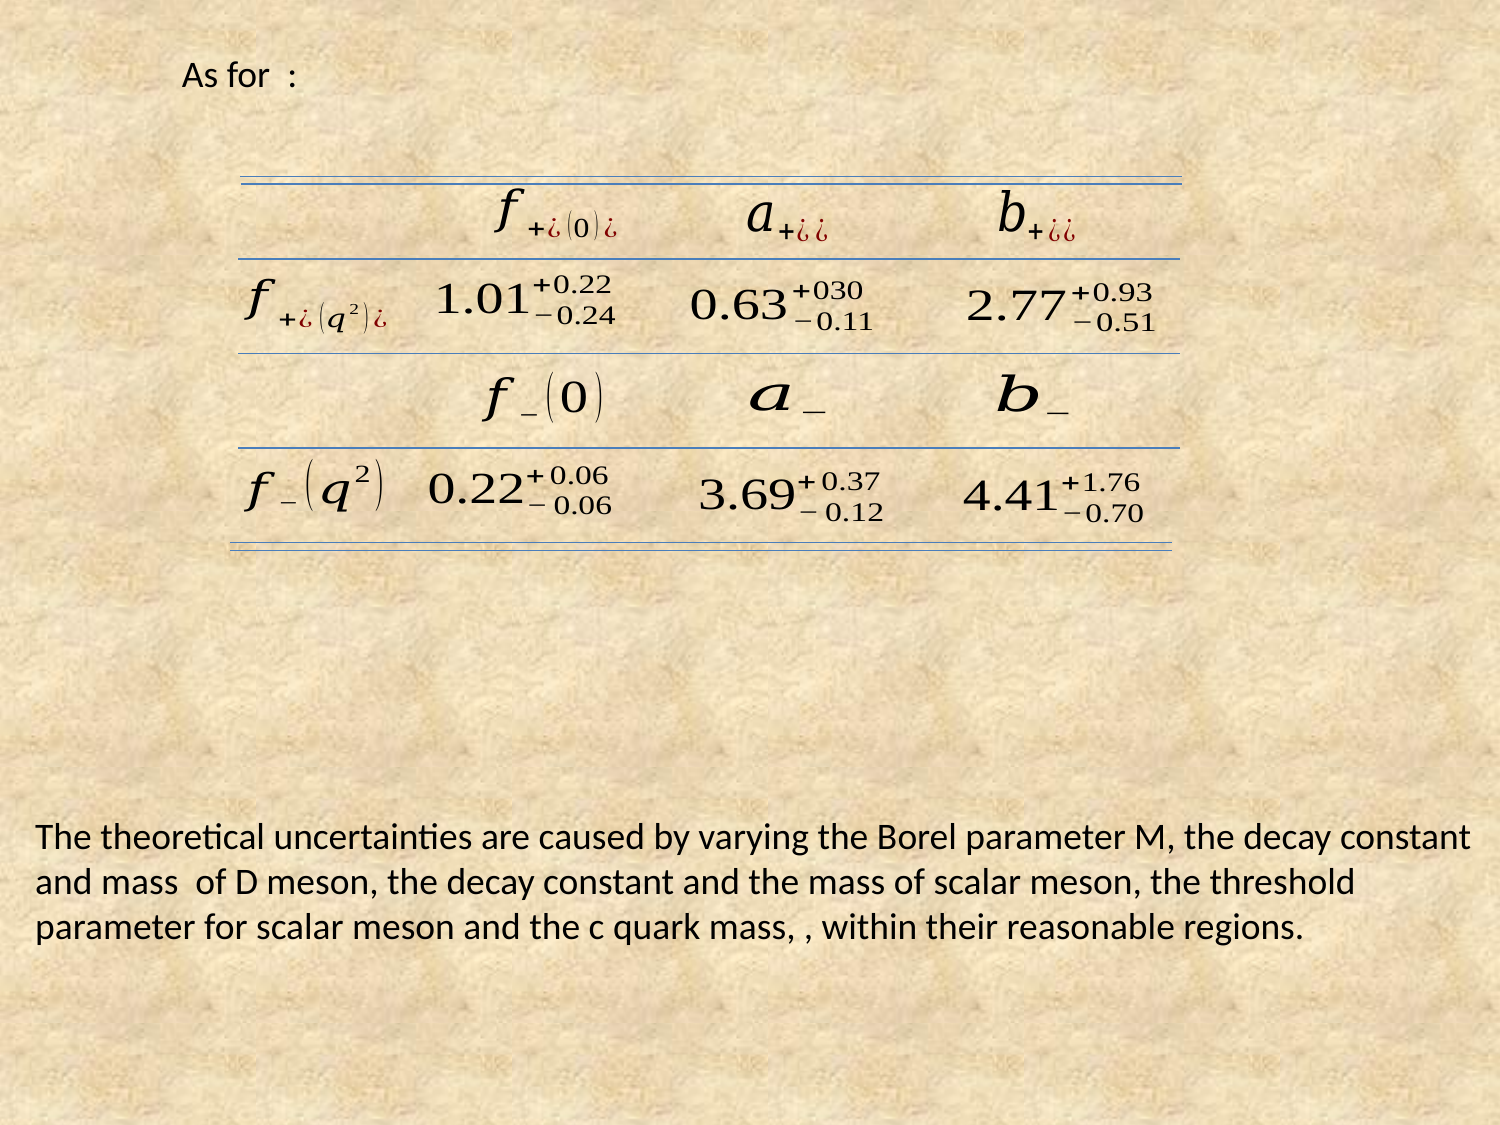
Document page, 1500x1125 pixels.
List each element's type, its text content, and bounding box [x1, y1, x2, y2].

picture [0, 0, 1500, 1125]
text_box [229, 176, 1183, 551]
text_box The theoretical uncertainties are caused by varying the Borel parameter M, the decay constant and mass of D meson, the decay constant and the mass of scalar meson, the threshold parameter for scalar meson and the c quark mass, , within their reasonable regions. [20, 804, 1495, 955]
